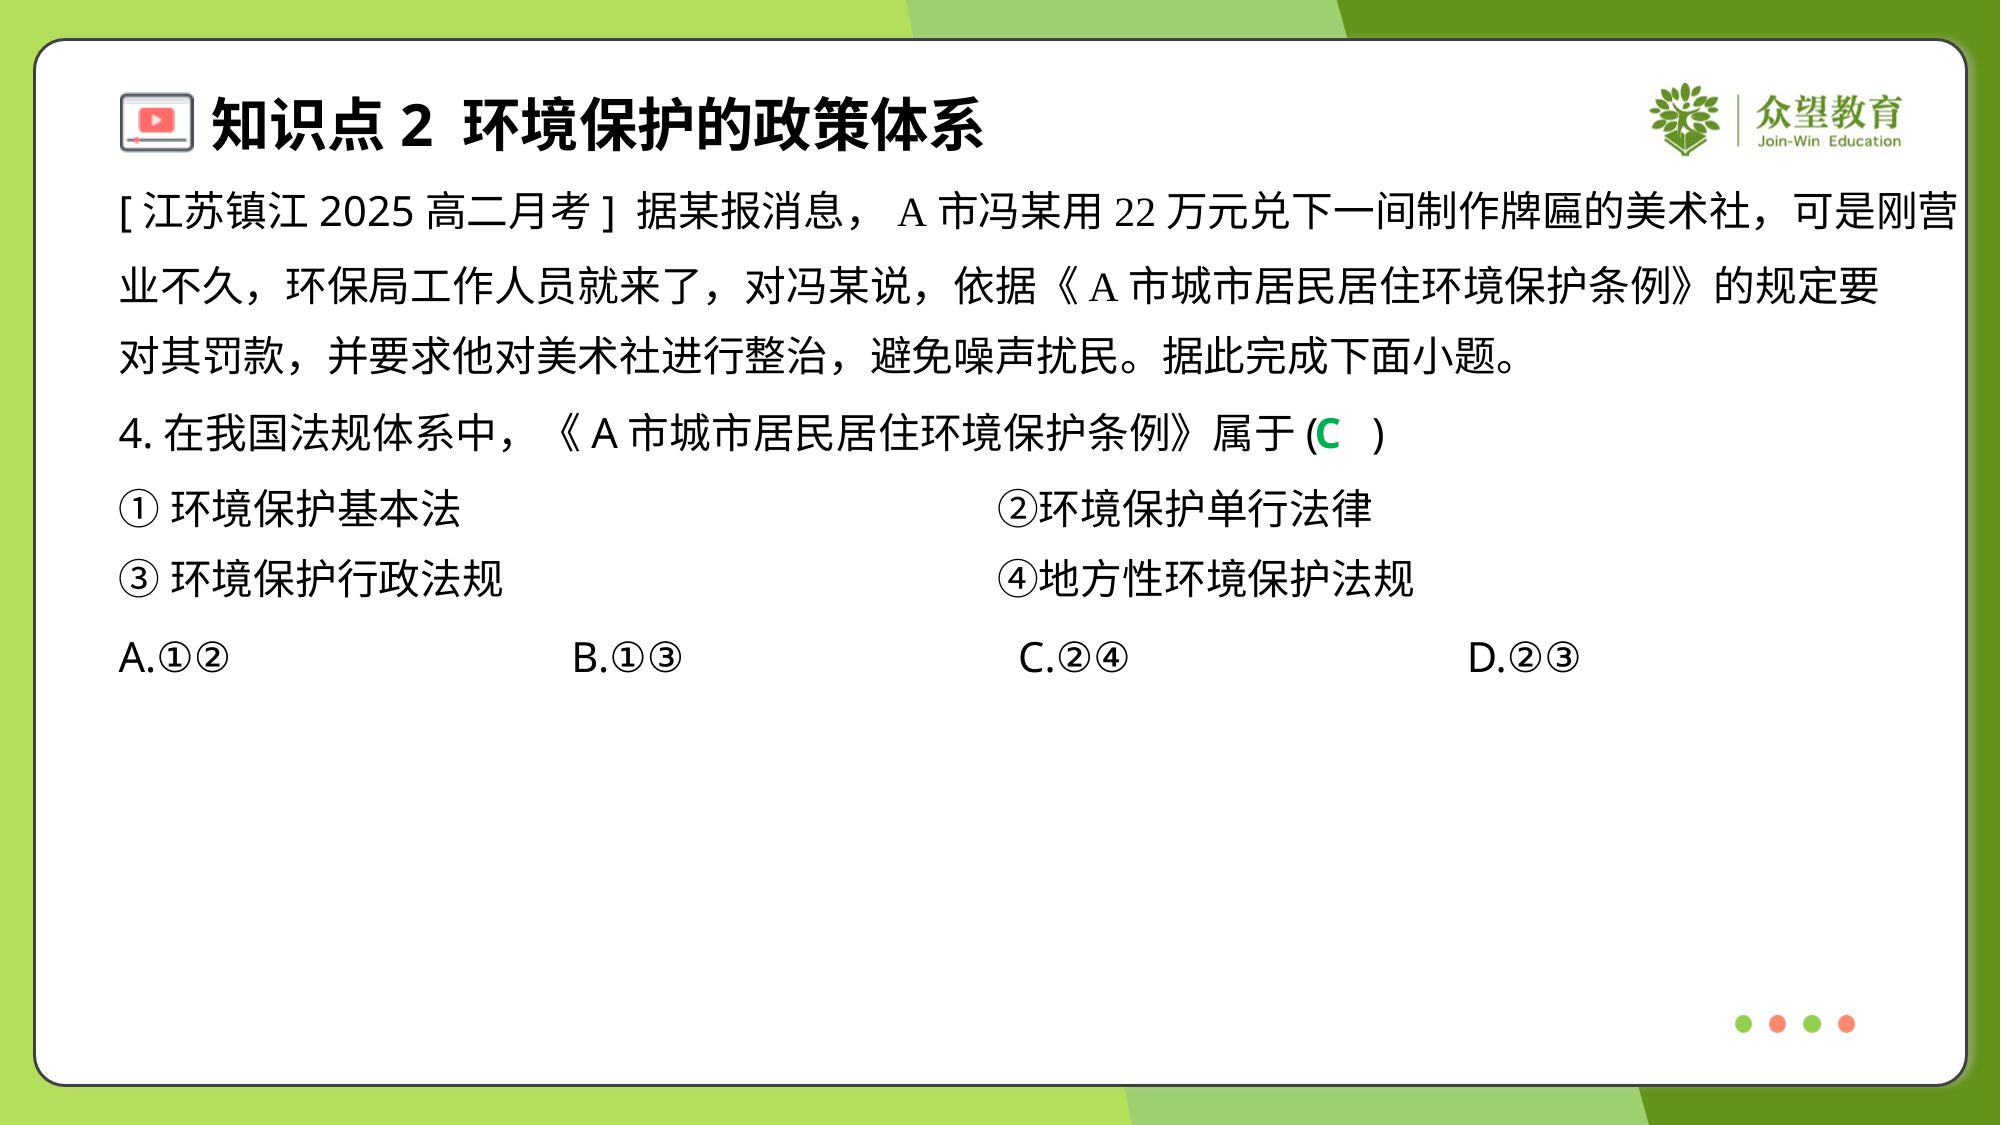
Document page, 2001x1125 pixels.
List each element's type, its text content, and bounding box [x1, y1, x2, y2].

text_box 4.在我国法规体系中，《A市城市居民居住环境保护条例》属于( ) [118, 381, 1298, 448]
picture [0, 0, 2000, 1125]
text_box [江苏镇江2025高二月考] 据某报消息，A市冯某用22万元兑下一间制作牌匾的美术社，可是刚营 业不久，环保局工作人员就来了，对冯某说，依据《A市城市居民居住环境保护条例》的规定要 对其罚款，并要求他对美术社进行整治，避免噪声扰民。据此完成下面小题。 [118, 159, 1883, 373]
text_box C [1298, 381, 1357, 449]
text_box 4.在我国法规体系中，《A市城市居民居住环境保护条例》属于( ) [1357, 381, 1883, 448]
text_box A.①② B.①③ C.②④ D.②③ [118, 605, 1883, 672]
text_box ①环境保护基本法 ②环境保护单行法律 ③环境保护行政法规 ④地方性环境保护法规 [118, 457, 1883, 596]
